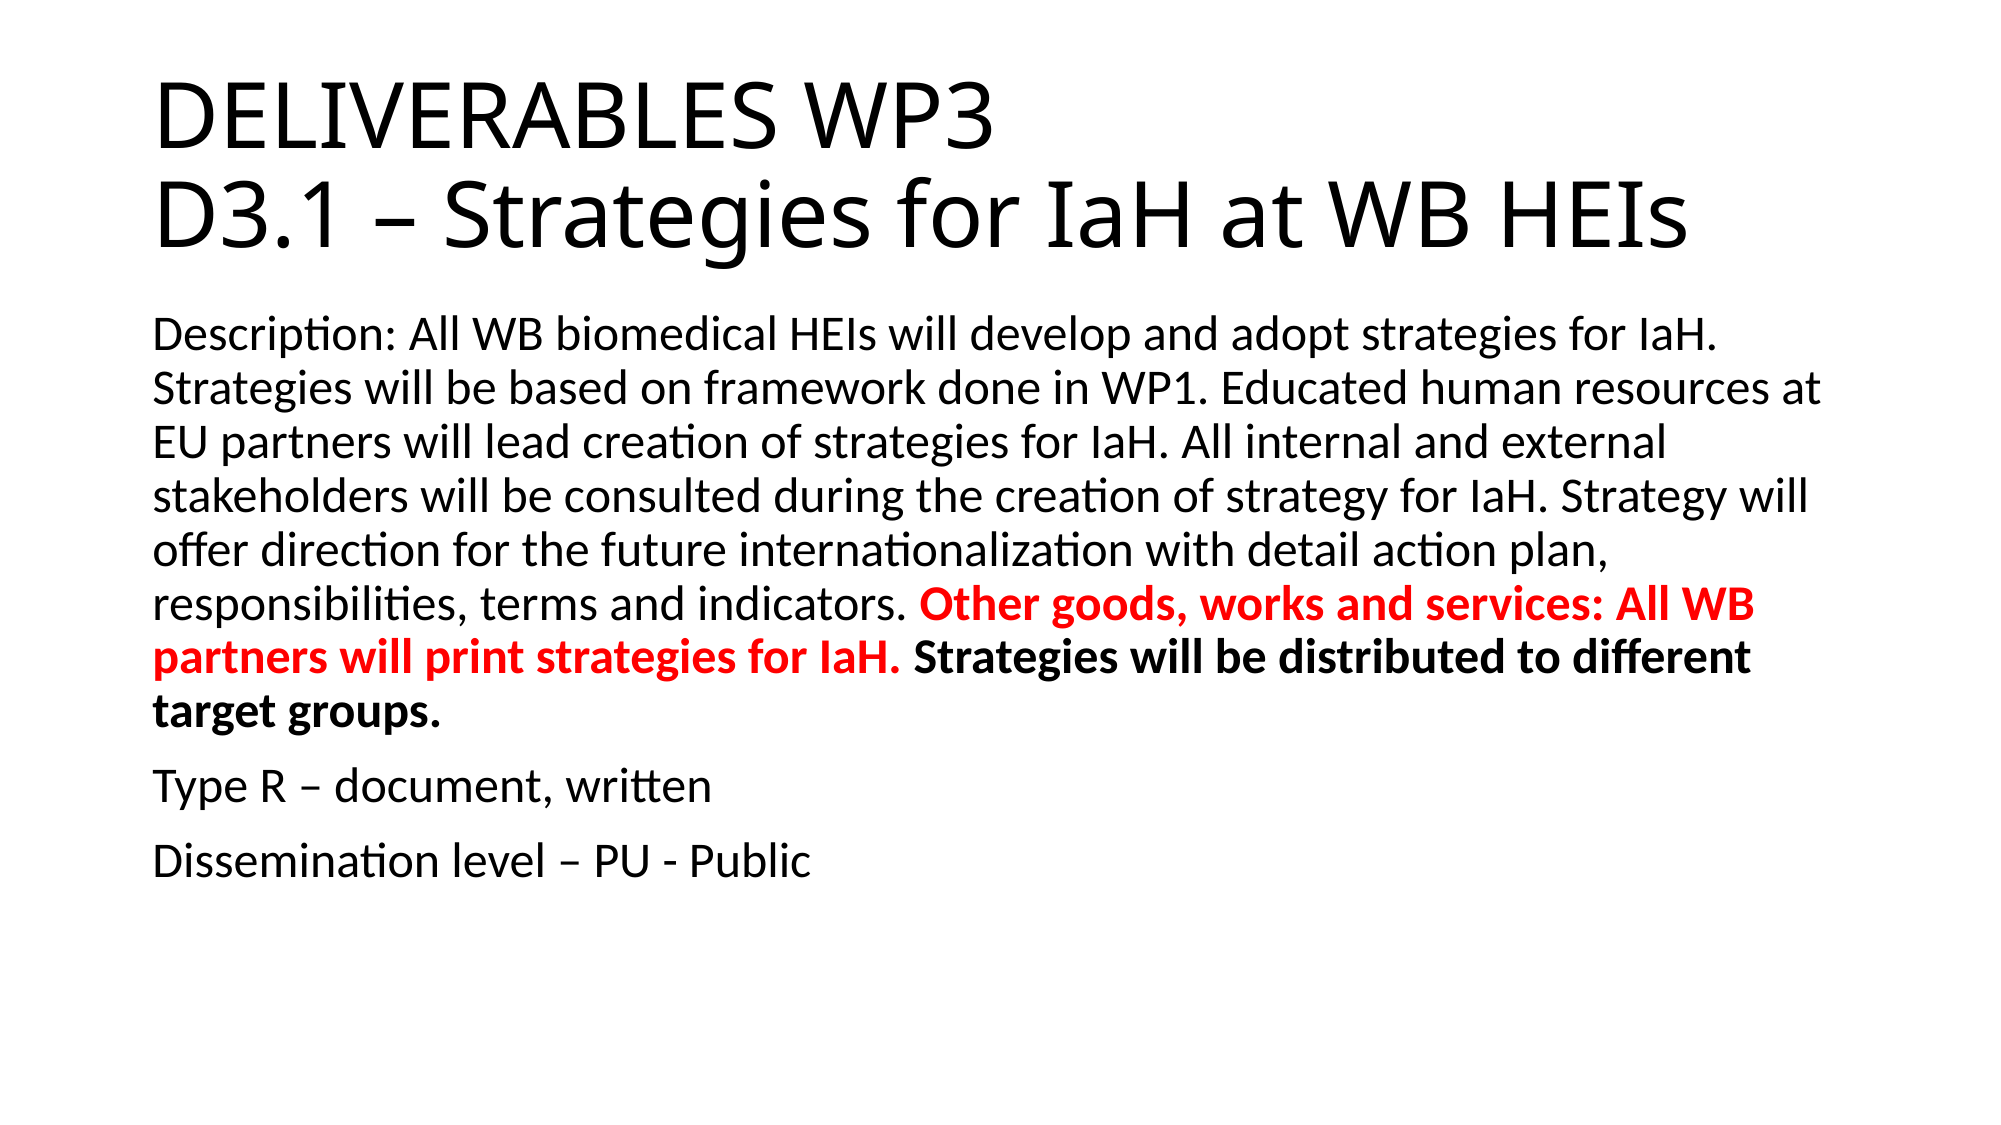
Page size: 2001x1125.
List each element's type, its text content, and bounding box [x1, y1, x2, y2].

list Description: All WB biomedical HEIs will develop and adopt strategies for IaH. Strategies will be based on framework done in WP1. Educated human resources at EU partners will lead creation of strategies for IaH. All internal and external stakeholders will be consulted during the creation of strategy for IaH. Strategy will offer direction for the future internationalization with detail action plan, responsibilities, terms and indicators. Other goods, works and services: All WB partners will print strategies for IaH. Strategies will be distributed to different target groups. Type R – document, written Dissemination level – PU - Public [137, 299, 1863, 1014]
title DELIVERABLES WP3 D3.1 – Strategies for IaH at WB HEIs [137, 59, 1863, 278]
